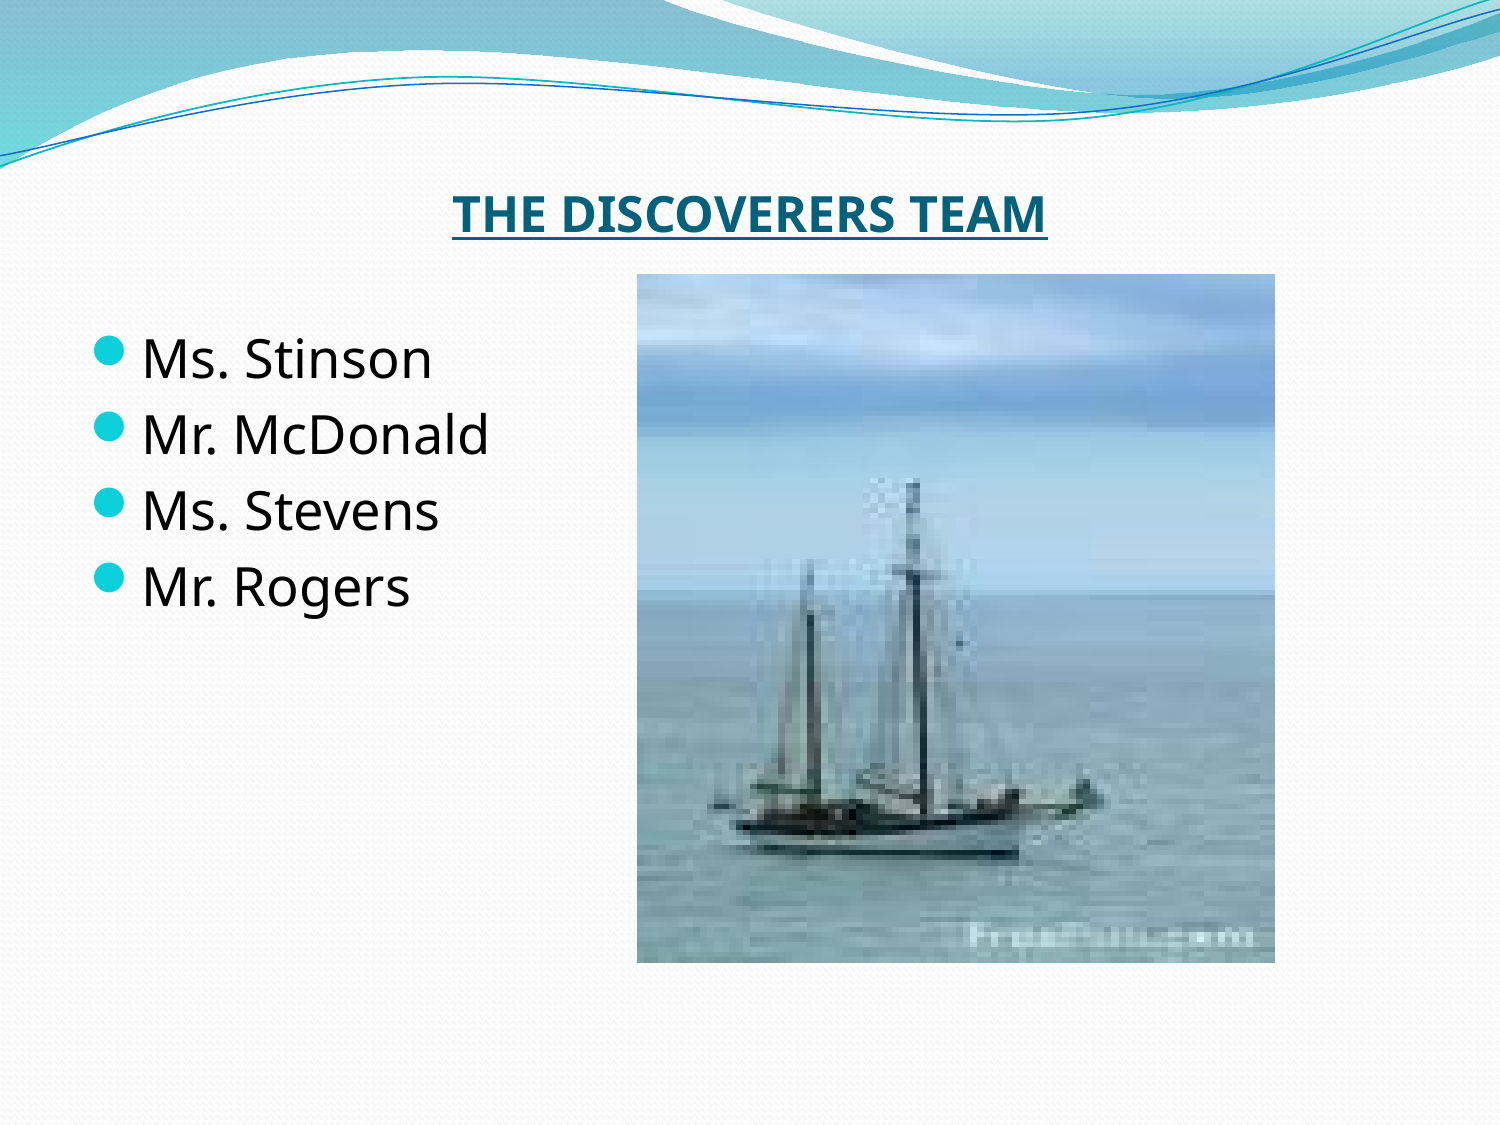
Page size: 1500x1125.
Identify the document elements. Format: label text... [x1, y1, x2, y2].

picture [637, 274, 1276, 963]
title THE DISCOVERERS TEAM [75, 115, 1425, 303]
list Ms. Stinson Mr. McDonald Ms. Stevens Mr. Rogers [75, 317, 1425, 1038]
